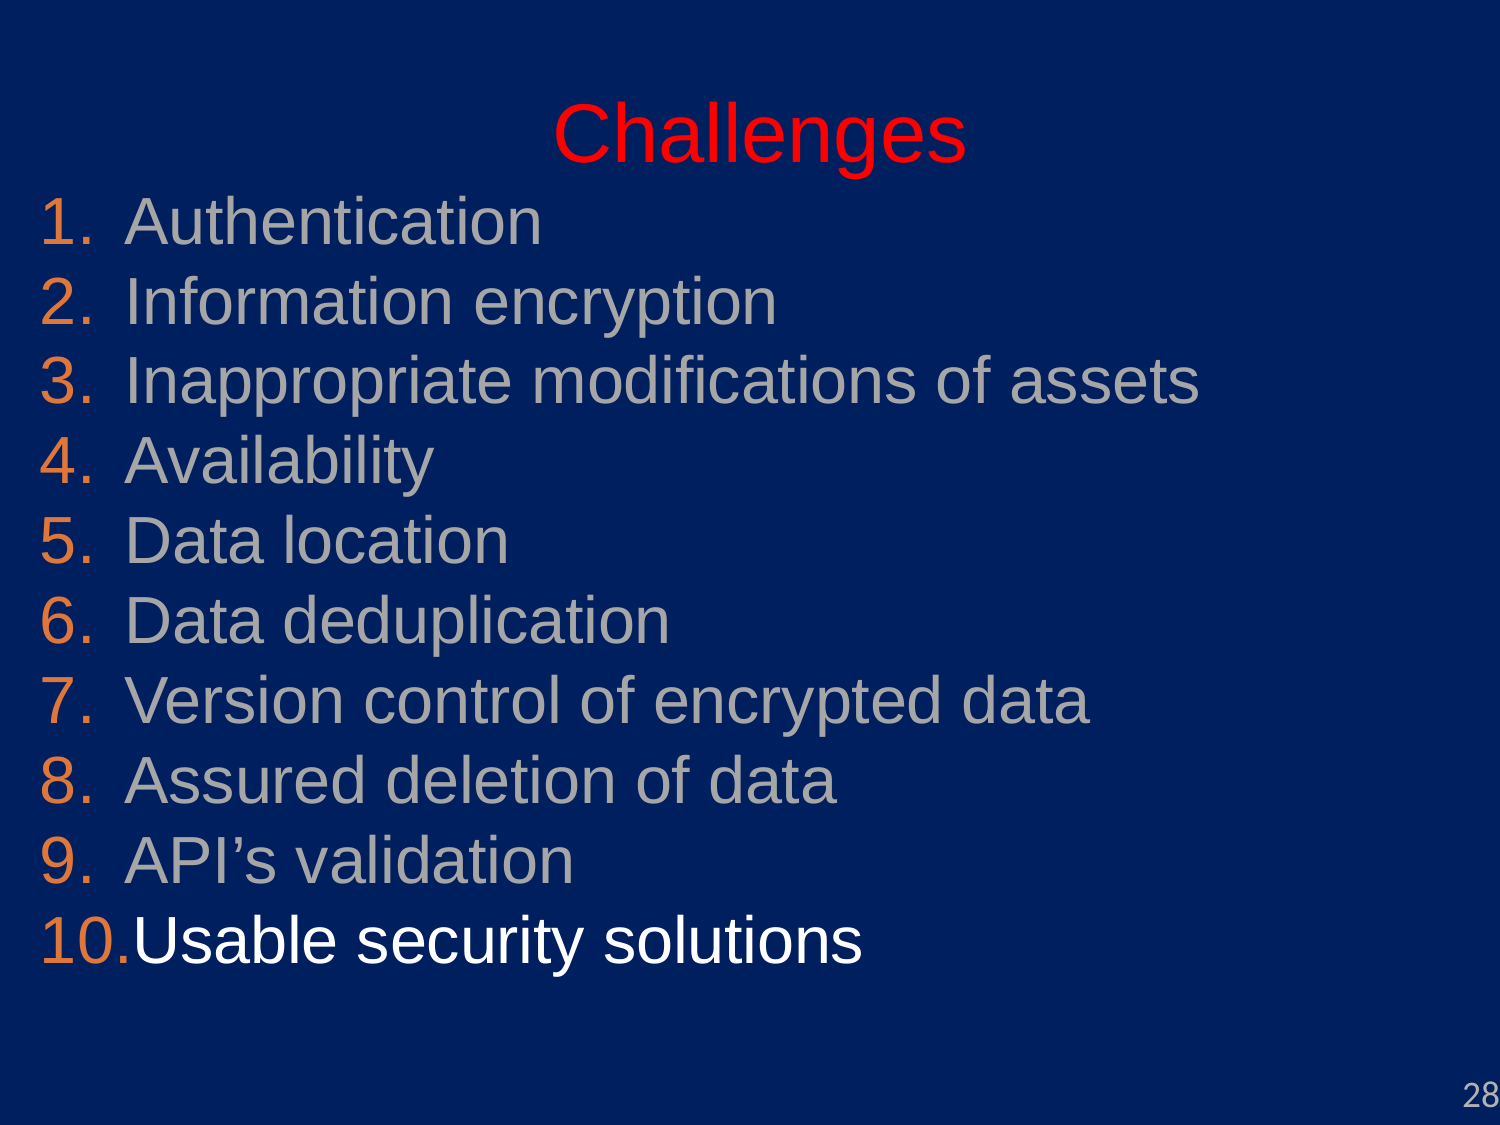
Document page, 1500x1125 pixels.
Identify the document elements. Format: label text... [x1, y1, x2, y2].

title Challenges [44, 53, 1456, 267]
slide_number 28 [1437, 1069, 1500, 1125]
text_box Authentication Information encryption Inappropriate modifications of assets Availability Data location Data deduplication Version control of encrypted data Assured deletion of data API’s validation Usable security solutions [37, 177, 1226, 978]
